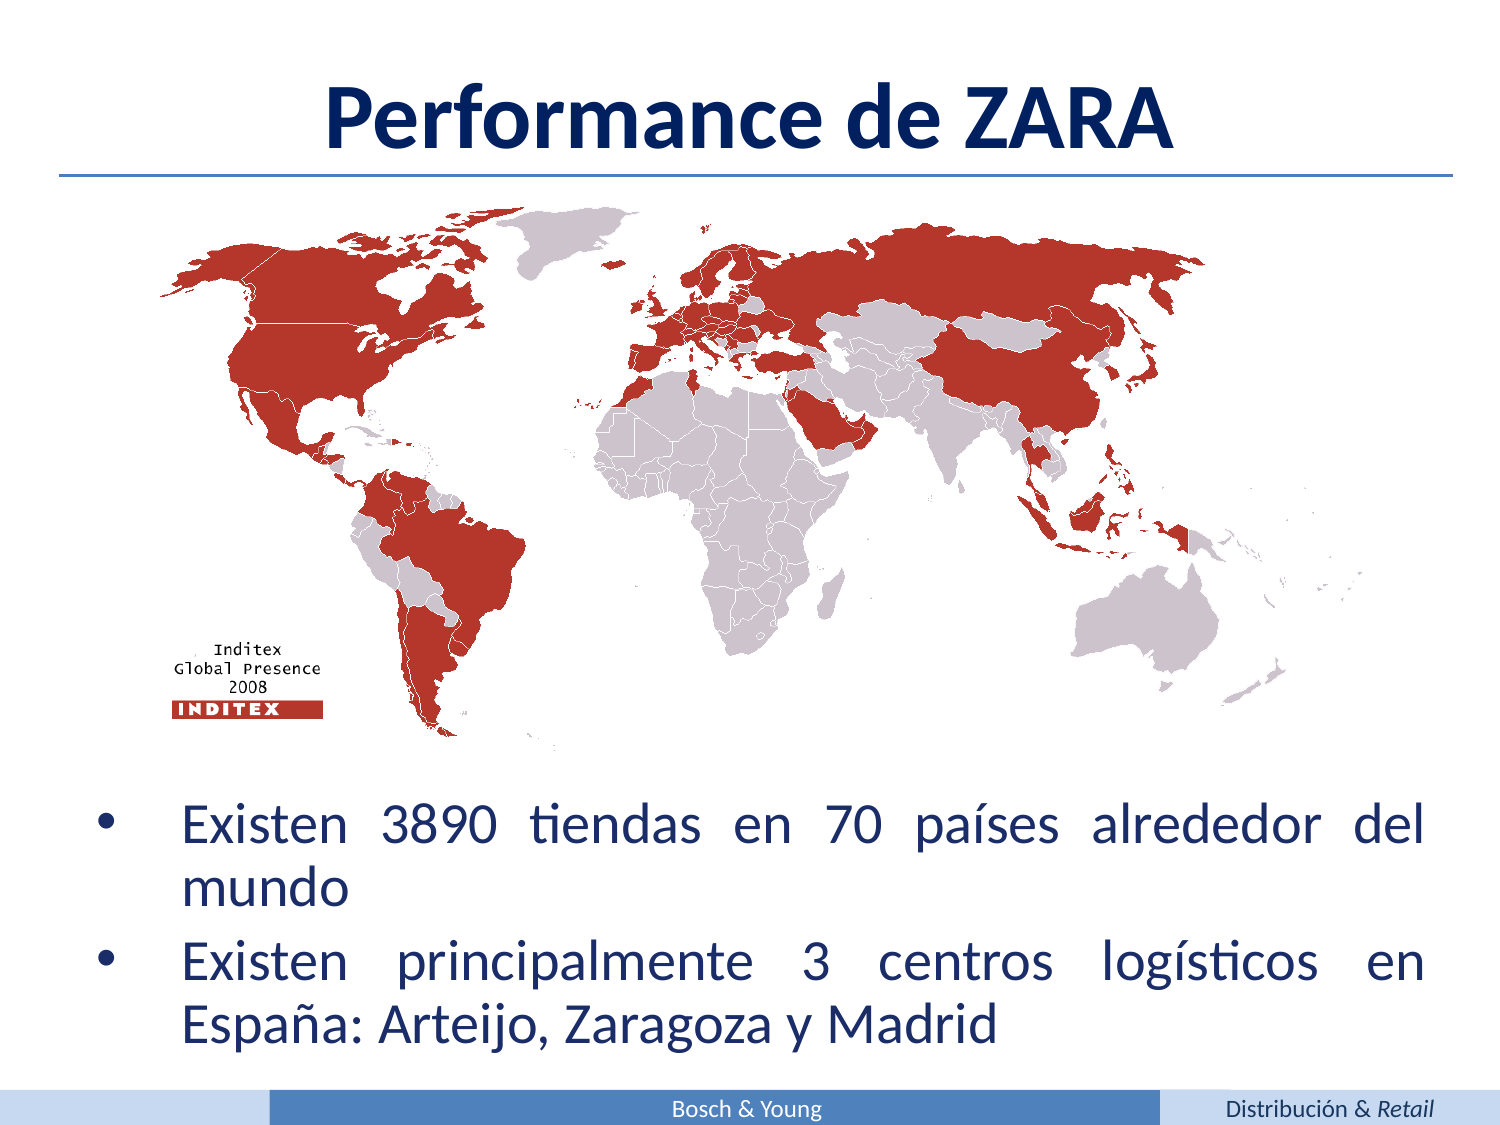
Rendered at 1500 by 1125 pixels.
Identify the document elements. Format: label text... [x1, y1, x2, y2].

text_box [0, 1088, 272, 1125]
picture [152, 198, 1383, 753]
text_box Existen 3890 tiendas en 70 países alrededor del mundo Existen principalmente 3 centros logísticos en España: Arteijo, Zaragoza y Madrid [82, 785, 1442, 1064]
text_box Bosch & Young [272, 1088, 1158, 1125]
text_box Distribución & Retail [1158, 1088, 1500, 1125]
text_box Performance de ZARA [35, 47, 1465, 175]
